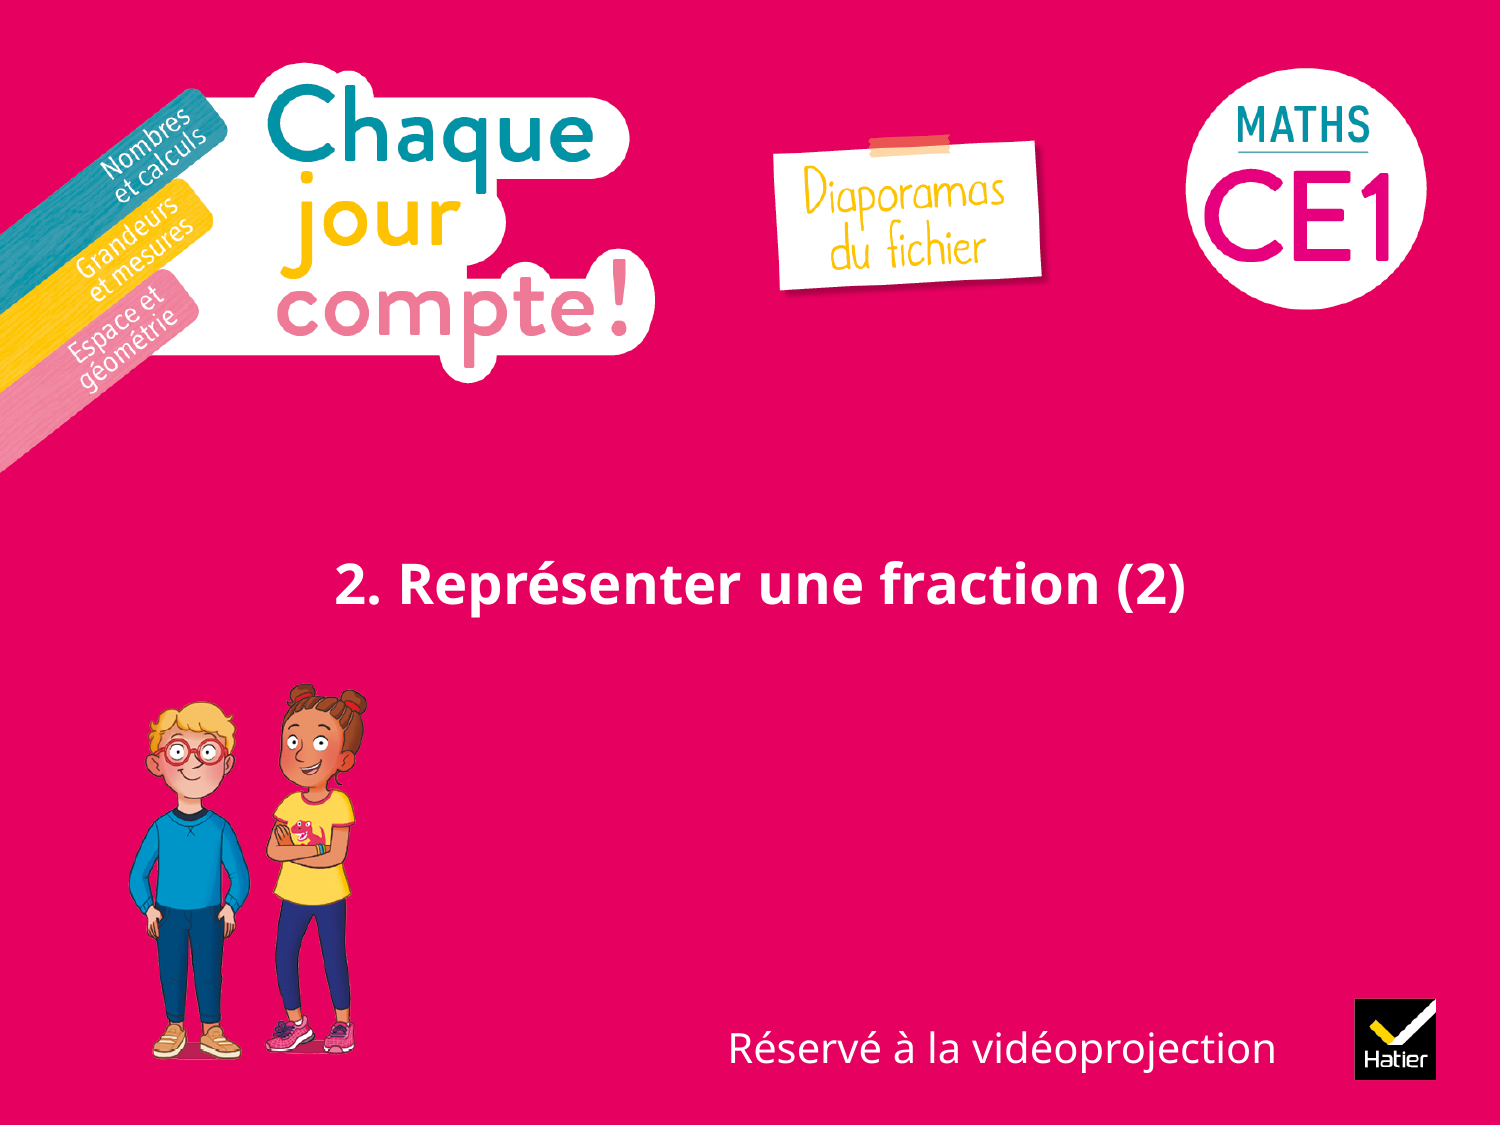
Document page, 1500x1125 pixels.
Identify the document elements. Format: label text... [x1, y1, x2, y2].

picture [0, 0, 1500, 1125]
title 2. Représenter une fraction (2) [123, 498, 1399, 627]
